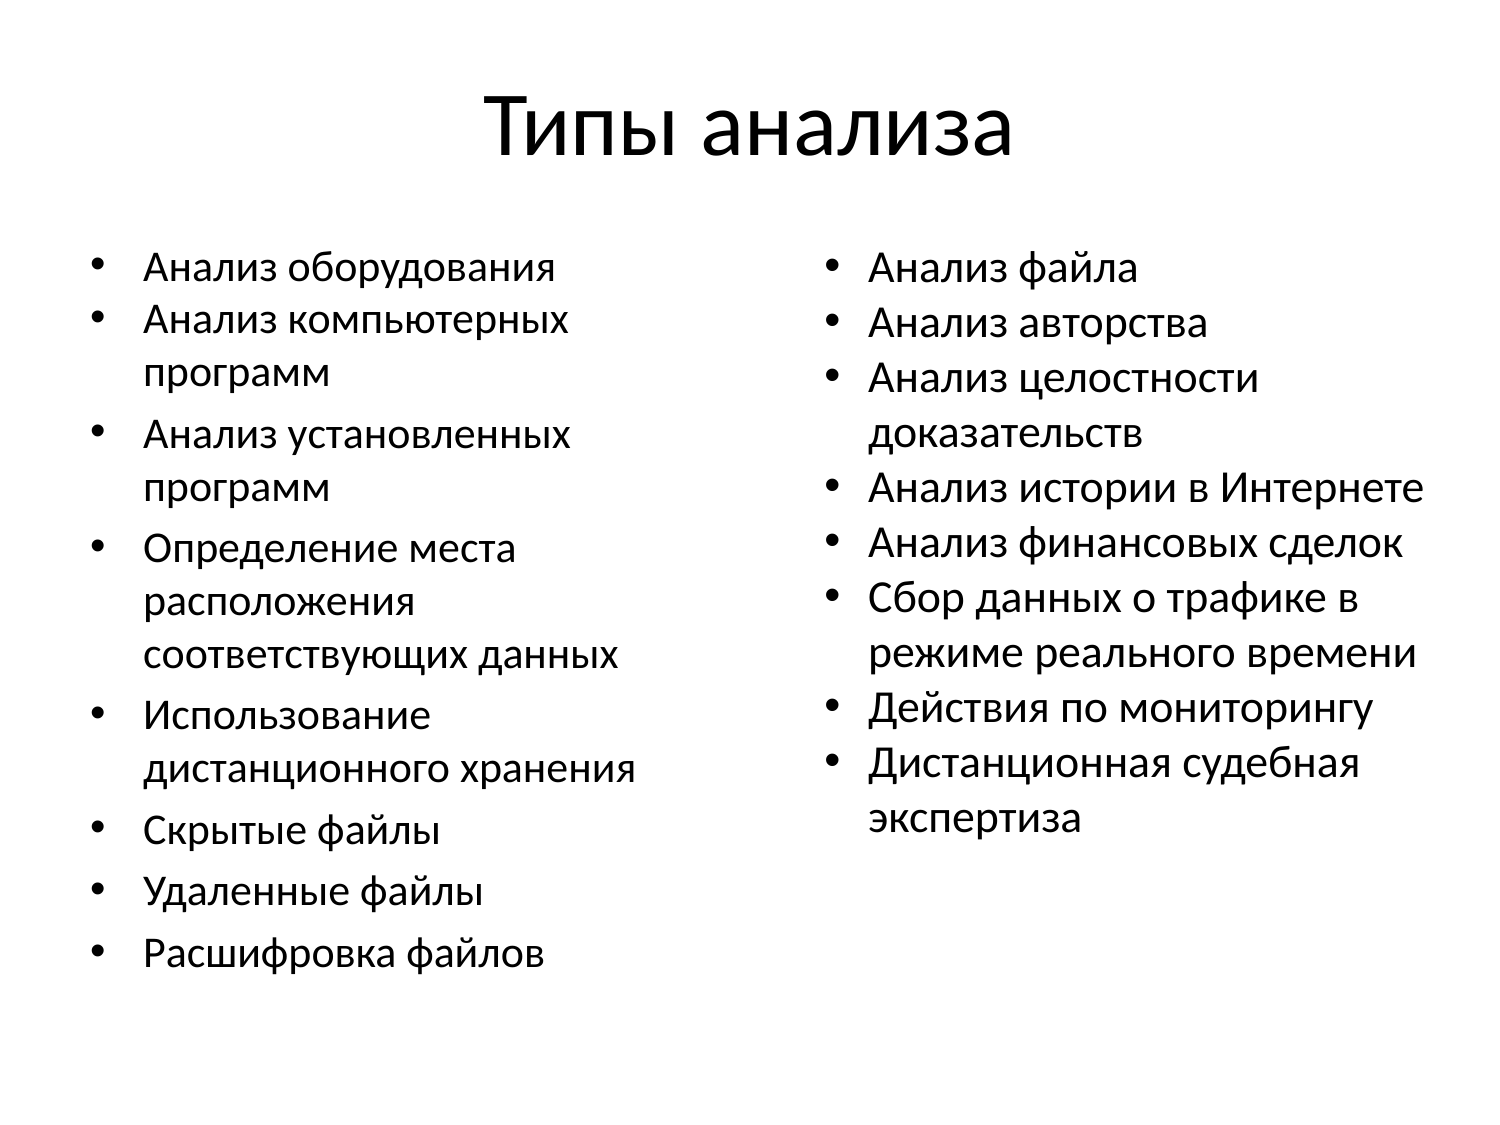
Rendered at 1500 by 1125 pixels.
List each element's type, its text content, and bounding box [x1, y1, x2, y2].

list Анализ оборудования Анализ компьютерных программ Анализ установленных программ Определение места расположения соответствующих данных Использование дистанционного хранения Скрытые файлы Удаленные файлы Расшифровка файлов [74, 229, 672, 1006]
text_box Анализ файла Анализ авторства Анализ целостности доказательств Анализ истории в Интернете Анализ финансовых сделок Сбор данных о трафике в режиме реального времени Действия по мониторингу Дистанционная судебная экспертиза [809, 229, 1461, 850]
title Типы анализа [74, 44, 1426, 193]
